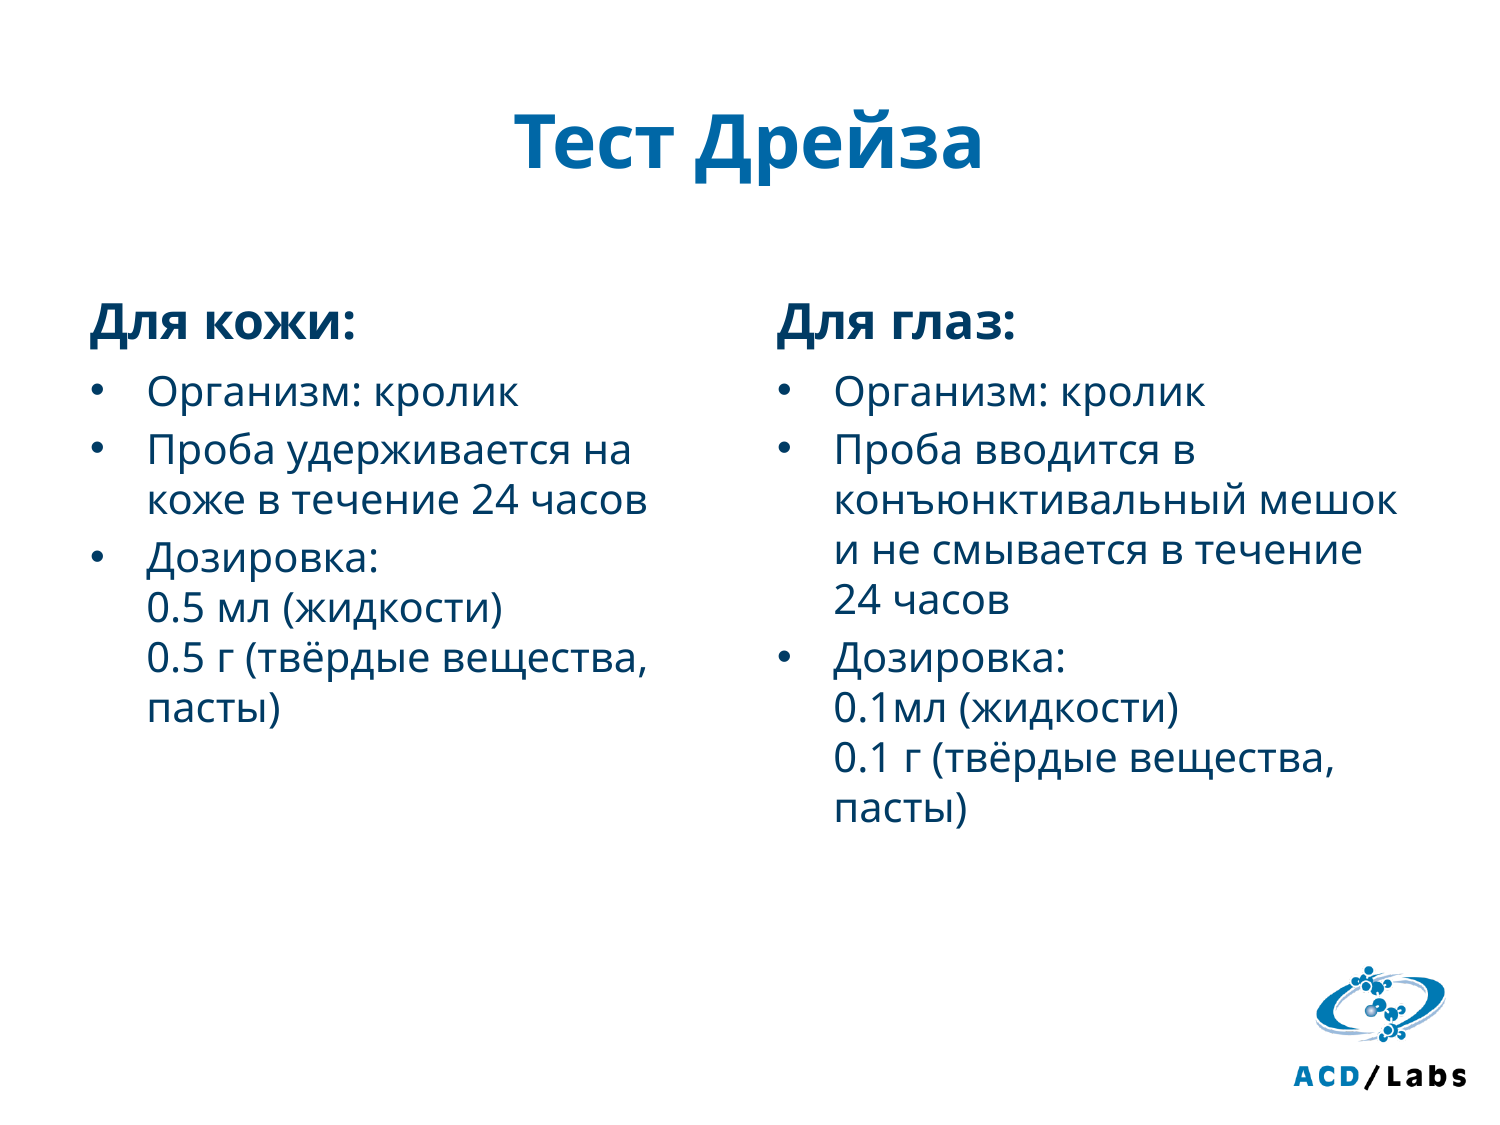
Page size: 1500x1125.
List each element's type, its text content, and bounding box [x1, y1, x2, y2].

title Тест Дрейза [74, 44, 1426, 233]
list Для глаз: [761, 251, 1426, 356]
picture [1293, 964, 1471, 1101]
picture [1385, 1006, 1397, 1012]
list Организм: кролик Проба вводится в конъюнктивальный мешок и не смывается в течение 24 часов Дозировка: 0.1мл (жидкости) 0.1 г (твёрдые вещества, пасты) [761, 356, 1426, 1006]
list Организм: кролик Проба удерживается на коже в течение 24 часов Дозировка: 0.5 мл (жидкости) 0.5 г (твёрдые вещества, пасты) [74, 356, 738, 1006]
list Для кожи: [74, 251, 738, 356]
